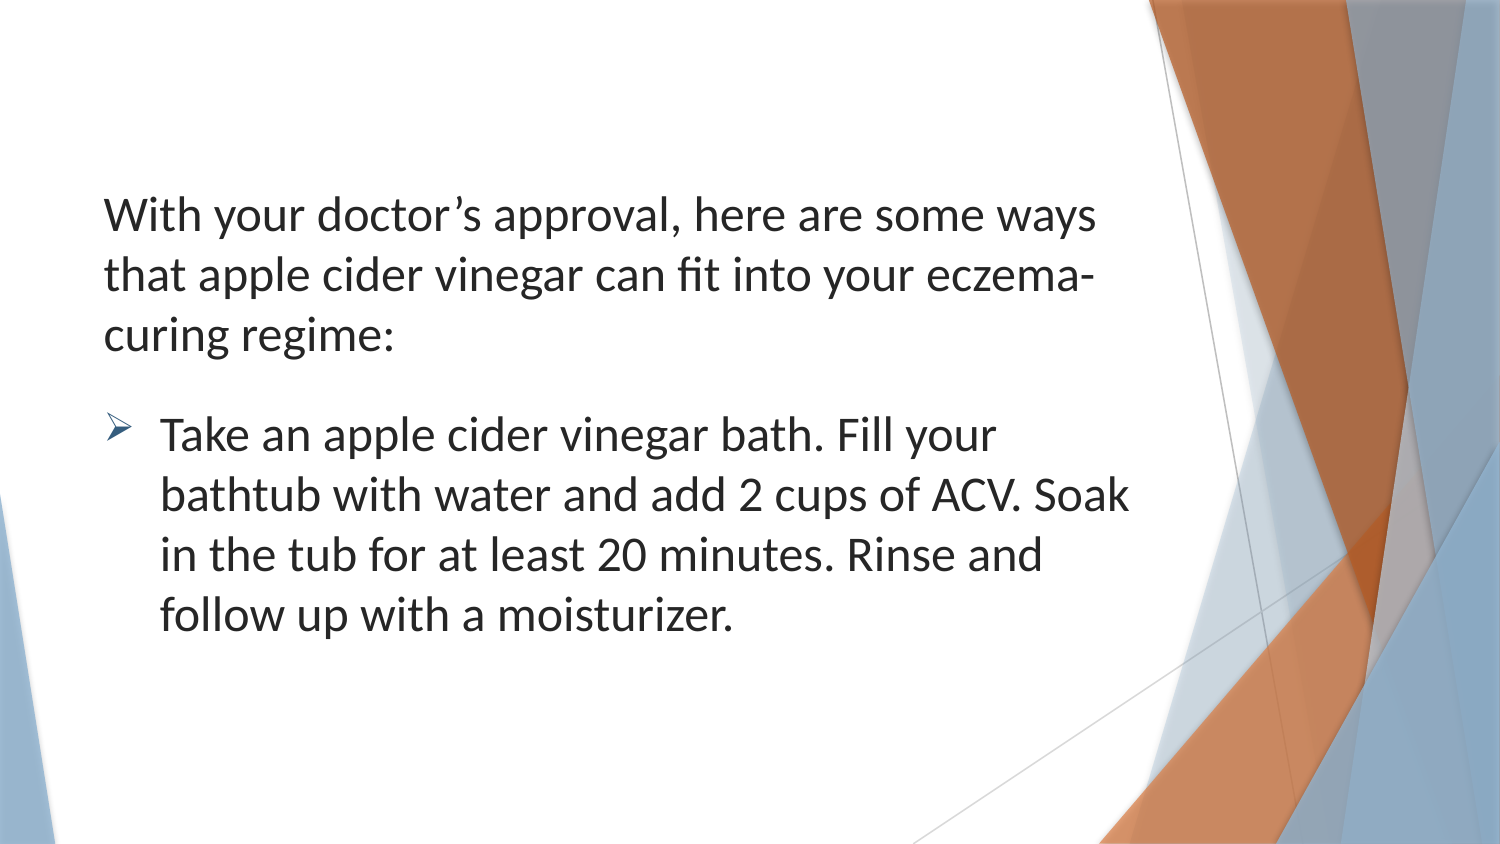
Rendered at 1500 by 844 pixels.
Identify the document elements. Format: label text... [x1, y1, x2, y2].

list With your doctor’s approval, here are some ways that apple cider vinegar can fit into your eczema-curing regime: Take an apple cider vinegar bath. Fill your bathtub with water and add 2 cups of ACV. Soak in the tub for at least 20 minutes. Rinse and follow up with a moisturizer. [88, 173, 1147, 682]
